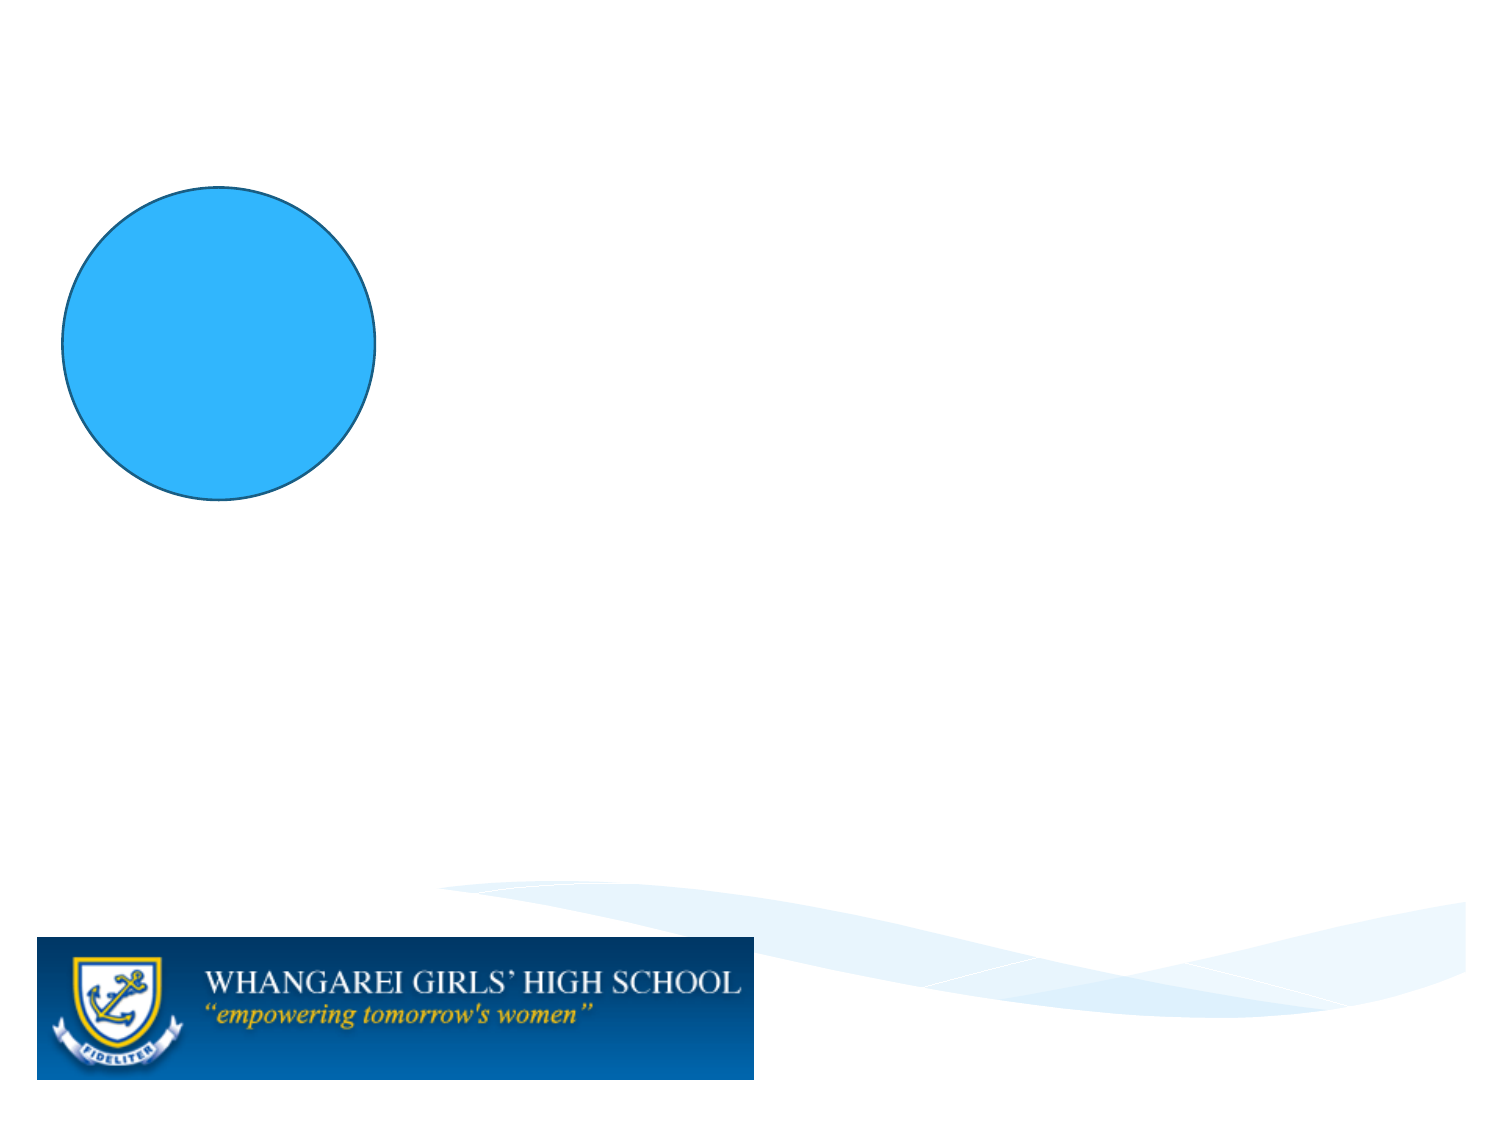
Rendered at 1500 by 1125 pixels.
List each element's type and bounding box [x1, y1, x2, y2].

picture [37, 937, 754, 1080]
text_box [61, 186, 377, 502]
